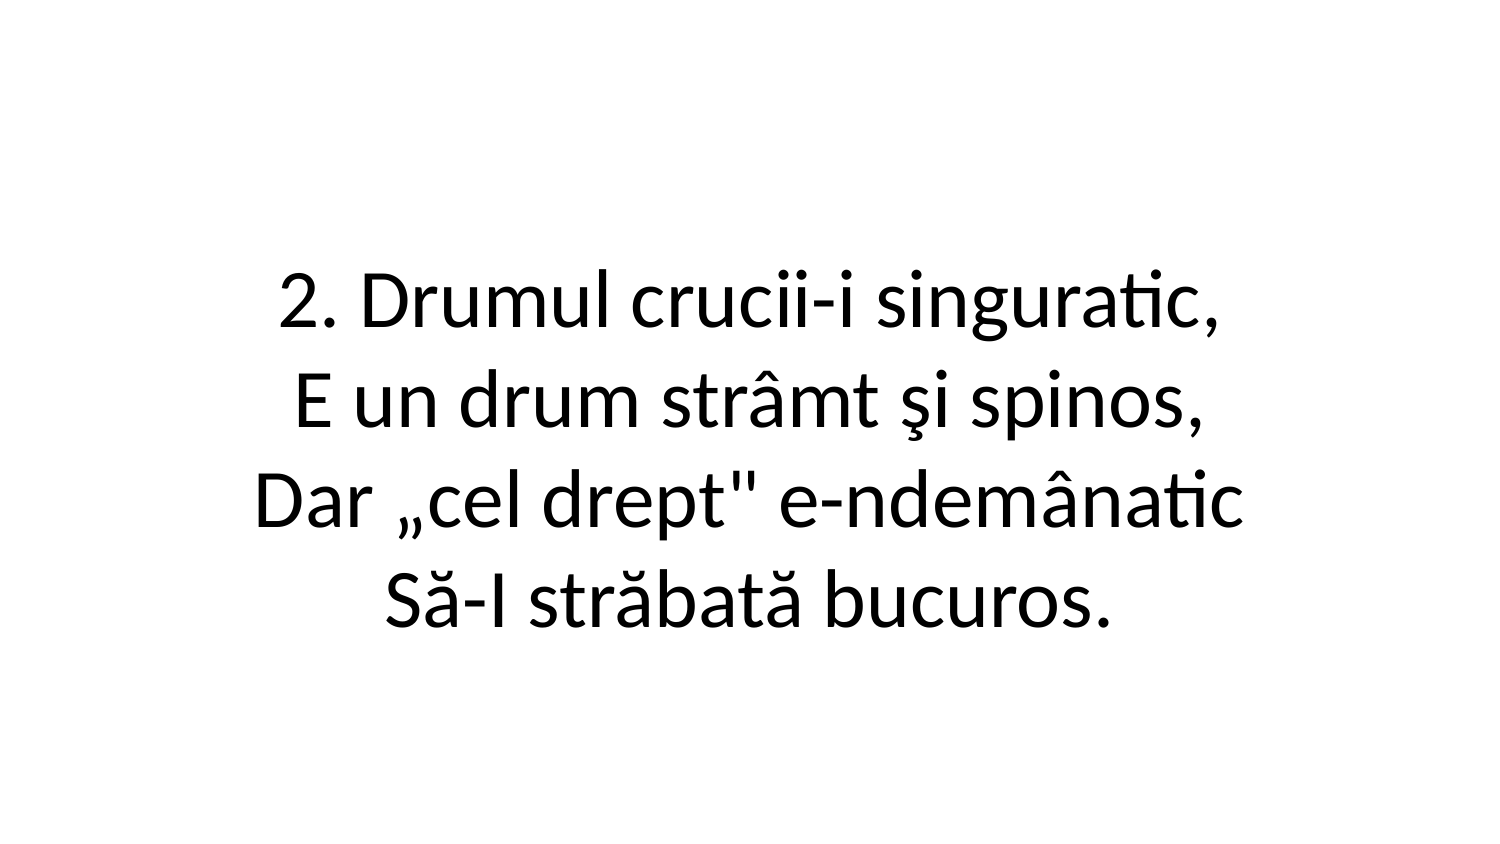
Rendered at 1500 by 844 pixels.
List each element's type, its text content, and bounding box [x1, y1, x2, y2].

text_box 2. Drumul crucii-i singuratic, E un drum strâmt şi spinos, Dar „cel drept" e-ndemânatic Să-I străbată bucuros. [239, 192, 1261, 652]
